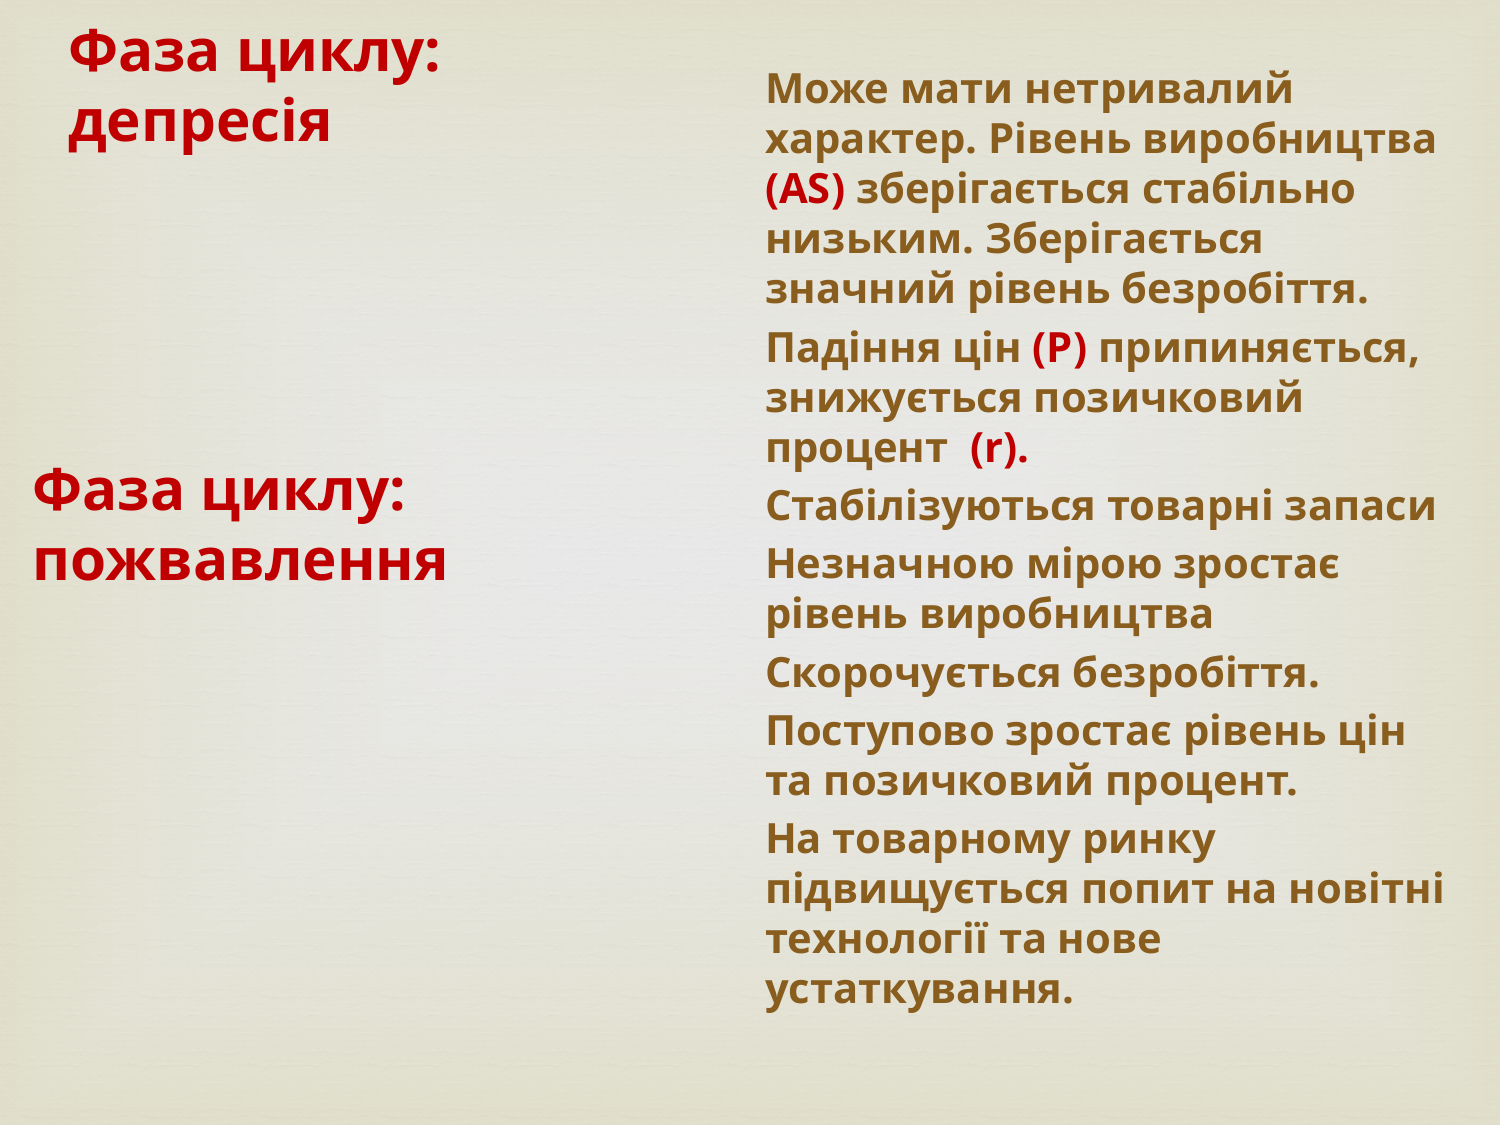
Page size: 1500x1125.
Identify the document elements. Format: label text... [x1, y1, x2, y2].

list Може мати нетривалий характер. Рівень виробництва (AS) зберігається стабільно низьким. Зберігається значний рівень безробіття. Падіння цін (Р) припиняється, знижується позичковий процент (r). Стабілізуються товарні запаси Незначною мірою зростає рівень виробництва Скорочується безробіття. Поступово зростає рівень цін та позичковий процент. На товарному ринку підвищується попит на новітні технології та нове устаткування. [750, 54, 1471, 1083]
title Фаза циклу: депресія [53, 78, 686, 161]
text_box Фаза циклу: пожвавлення [17, 527, 750, 600]
